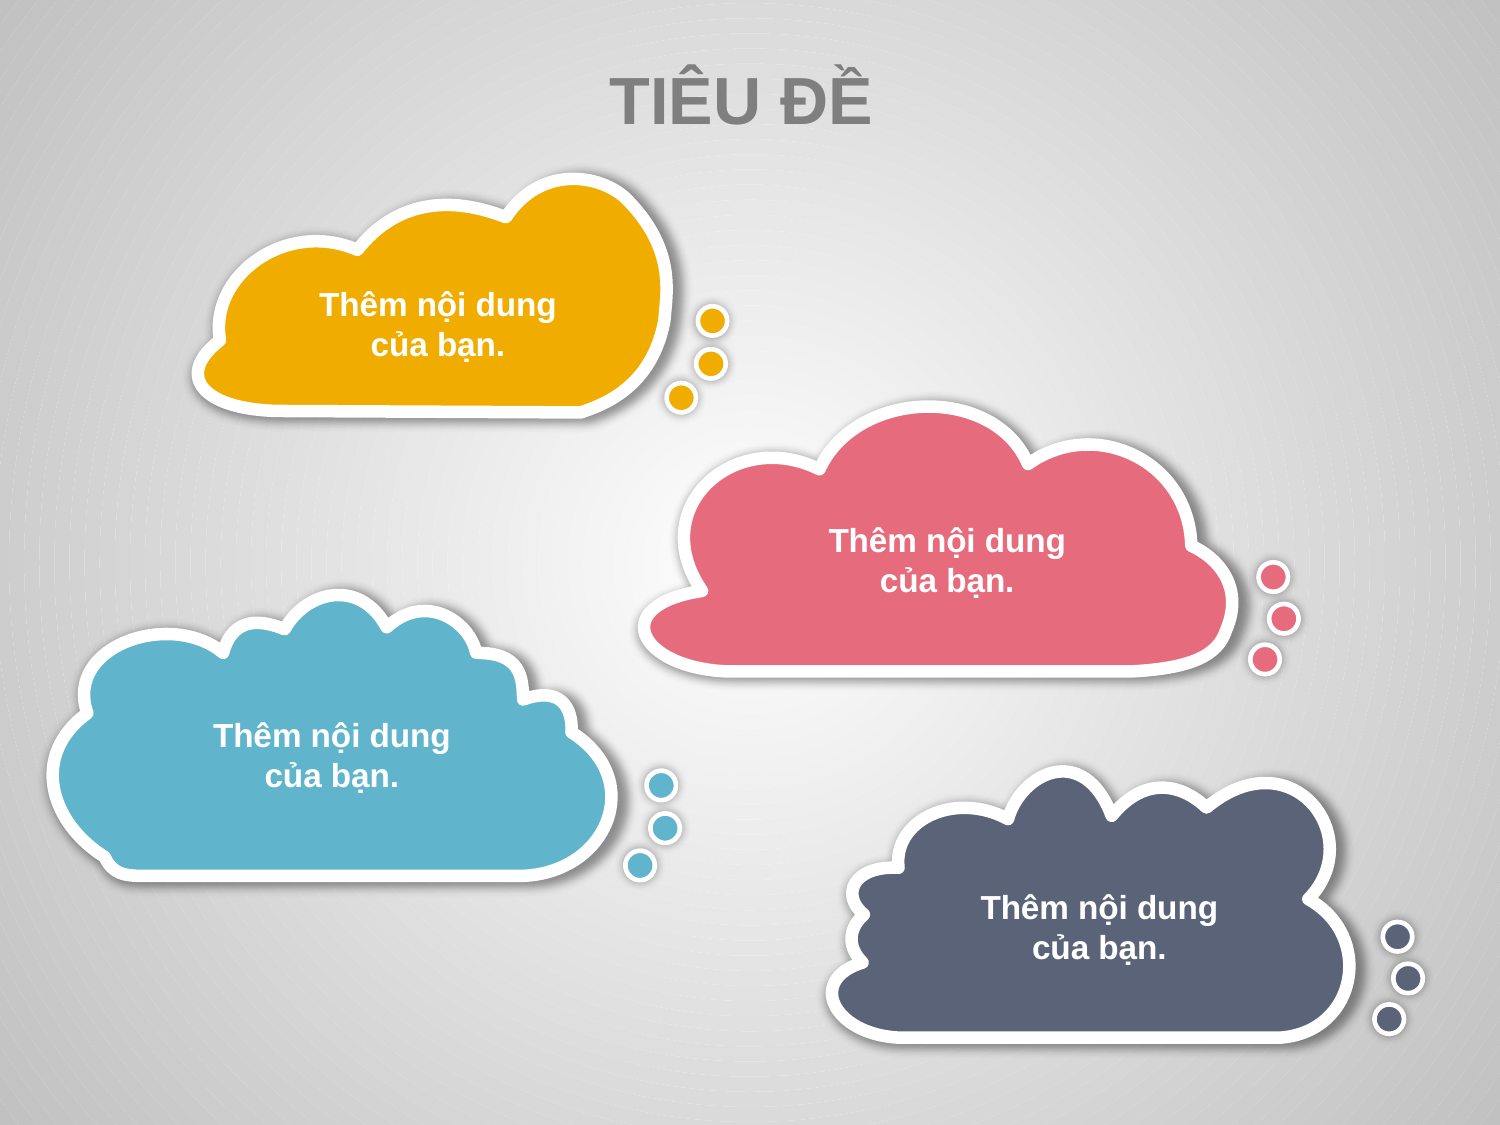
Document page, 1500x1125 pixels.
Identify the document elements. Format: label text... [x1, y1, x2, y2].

text_box [829, 769, 1352, 1040]
text_box Thêm nội dung của bạn. [296, 275, 580, 371]
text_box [666, 305, 728, 413]
text_box [50, 592, 614, 879]
text_box Thêm nội dung của bạn. [958, 879, 1241, 974]
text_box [1362, 924, 1424, 1032]
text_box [620, 772, 682, 879]
text_box Thêm nội dung của bạn. [190, 706, 474, 802]
text_box Thêm nội dung của bạn. [806, 511, 1089, 606]
text_box [641, 404, 1233, 674]
text_box TIÊU ĐỀ [594, 50, 888, 146]
text_box [195, 176, 669, 415]
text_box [1238, 564, 1300, 672]
